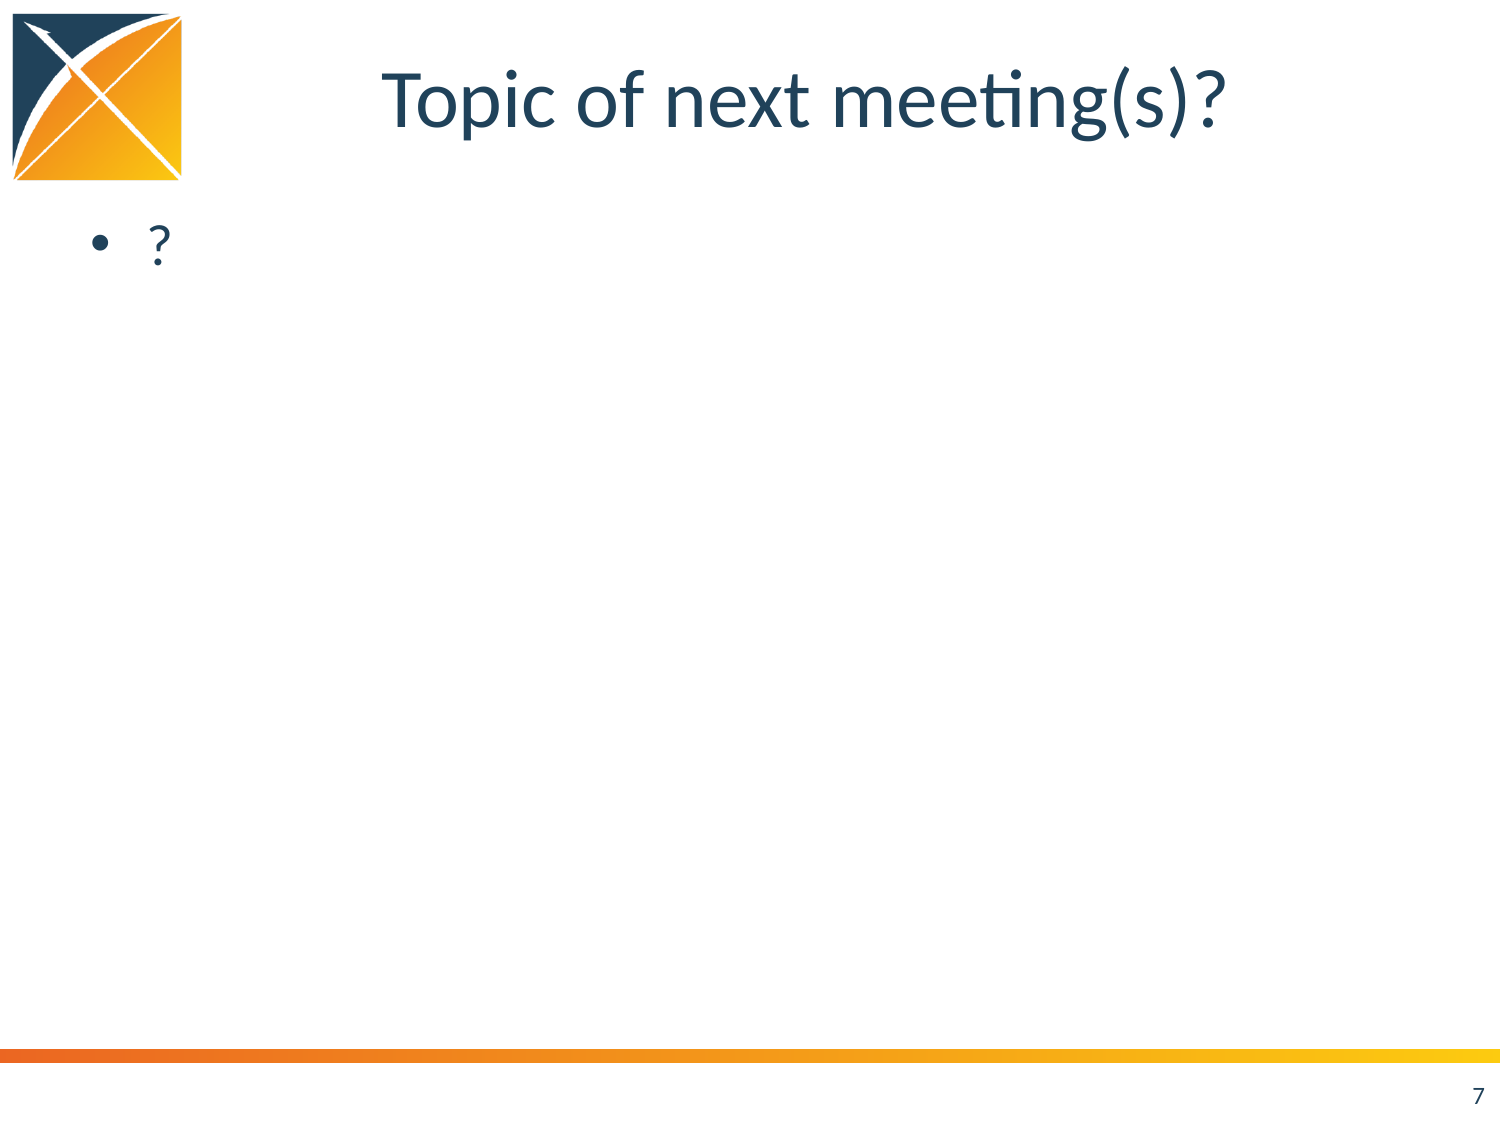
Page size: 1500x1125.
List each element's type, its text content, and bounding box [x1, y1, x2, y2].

slide_number 7 [1149, 1065, 1500, 1125]
picture [0, 0, 206, 200]
title Topic of next meeting(s)? [187, 24, 1425, 163]
list ? [75, 200, 1425, 1005]
